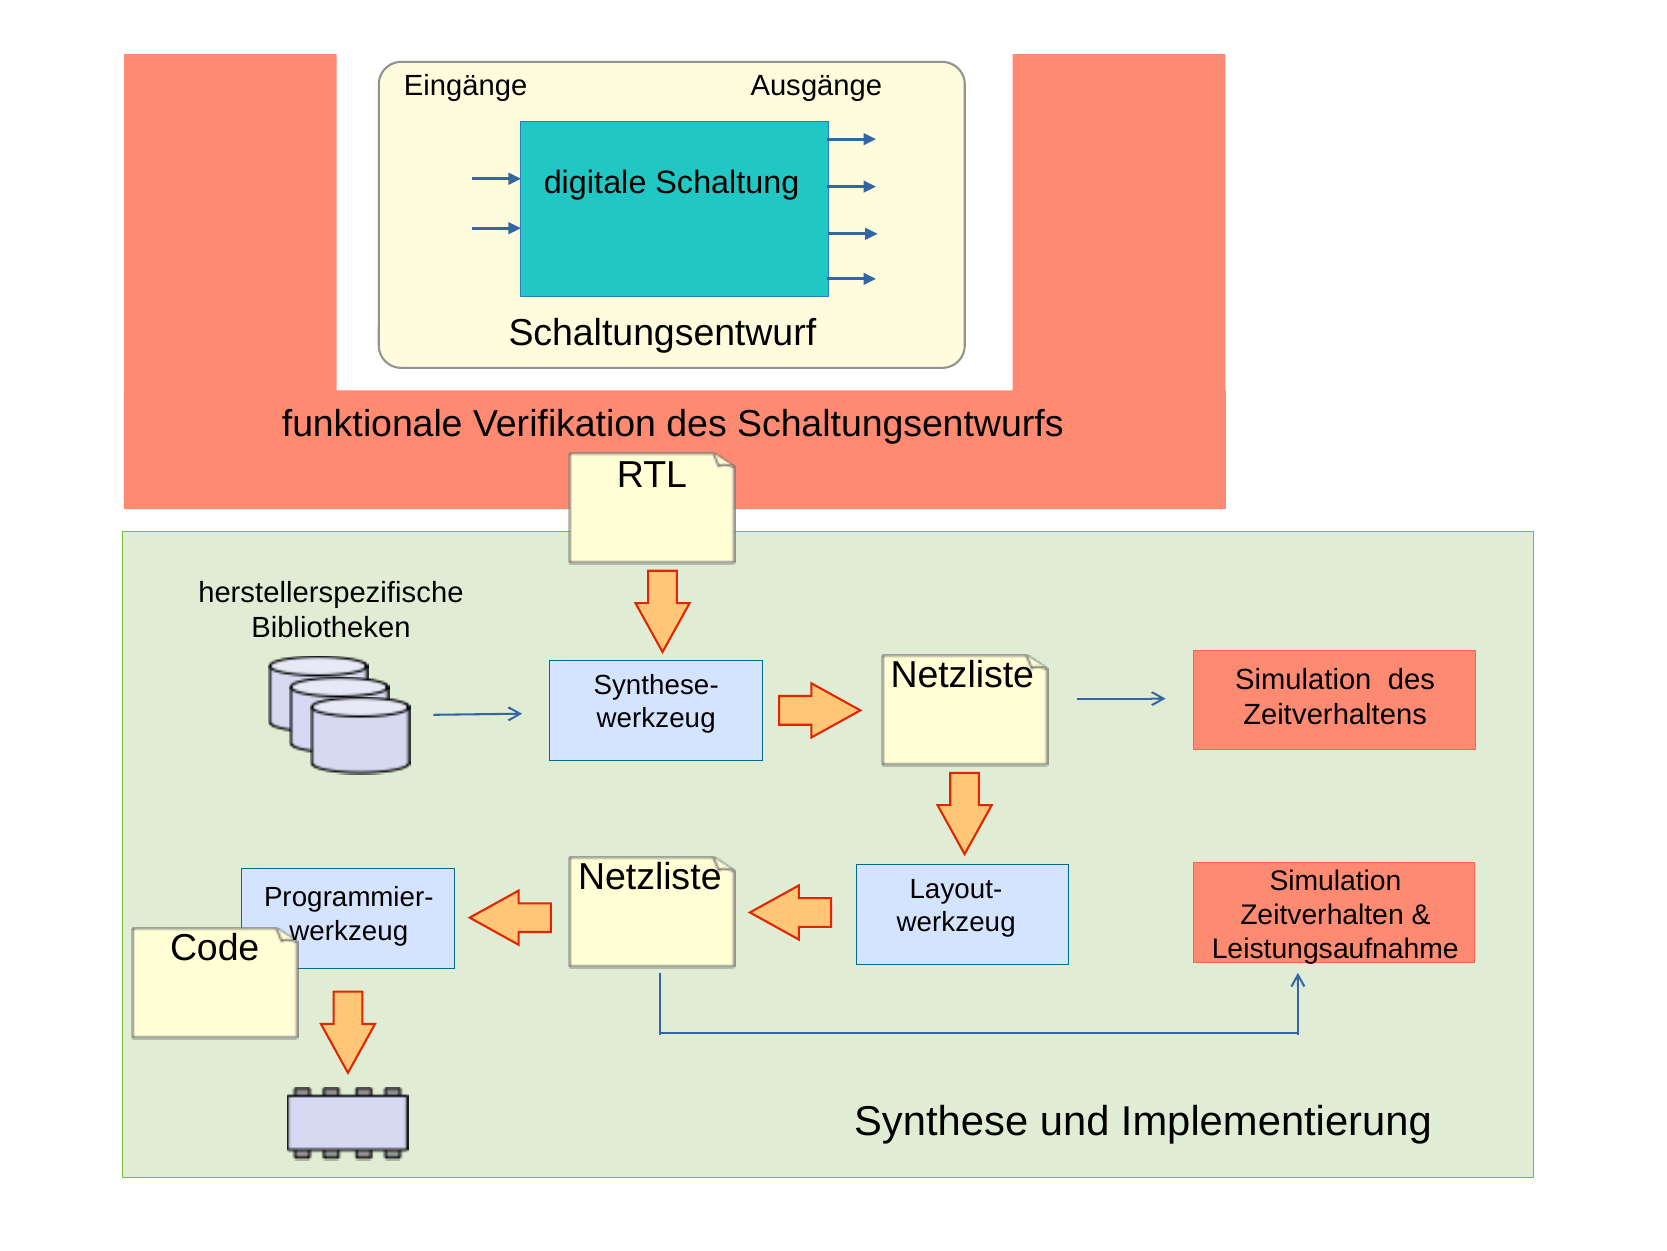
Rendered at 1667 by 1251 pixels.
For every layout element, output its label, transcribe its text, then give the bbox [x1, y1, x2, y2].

text_box [241, 868, 455, 919]
text_box Simulation Zeitverhalten & Leistungsaufnahme [1193, 856, 1477, 971]
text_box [268, 656, 411, 776]
text_box [826, 272, 876, 286]
text_box funktionale Verifikation des Schaltungsentwurfs [122, 392, 1223, 453]
text_box [469, 890, 551, 945]
text_box [378, 61, 965, 368]
text_box [471, 172, 521, 185]
text_box [1077, 691, 1166, 706]
picture [131, 926, 299, 1040]
text_box digitale Schaltung [532, 155, 816, 270]
text_box [1012, 54, 1226, 390]
text_box Ausgänge [744, 69, 959, 130]
text_box [937, 774, 992, 855]
text_box [122, 531, 1534, 1178]
text_box Simulation des Zeitverhaltens [1193, 654, 1477, 750]
text_box [826, 132, 876, 146]
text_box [568, 451, 736, 565]
text_box Layout- werkzeug [849, 864, 1063, 944]
text_box Programmier- werkzeug [243, 872, 455, 953]
text_box [856, 864, 1069, 965]
text_box [124, 54, 337, 390]
text_box [1193, 650, 1476, 654]
text_box [779, 683, 861, 738]
text_box [826, 180, 876, 193]
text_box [878, 653, 1049, 767]
text_box [123, 390, 1226, 510]
text_box Eingänge [397, 69, 682, 116]
text_box [471, 221, 521, 235]
text_box [308, 953, 455, 969]
text_box [749, 885, 832, 940]
picture [287, 1087, 409, 1161]
text_box Synthese- werkzeug [549, 660, 763, 740]
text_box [566, 855, 736, 969]
text_box [320, 991, 376, 1073]
text_box [520, 121, 829, 297]
text_box herstellerspezifische Bibliotheken [162, 566, 500, 680]
text_box Schaltungsentwurf [383, 301, 942, 368]
text_box [1290, 972, 1306, 1036]
text_box [828, 227, 878, 241]
text_box [549, 740, 763, 761]
text_box Synthese und Implementierung [768, 1087, 1530, 1150]
text_box [635, 572, 690, 653]
